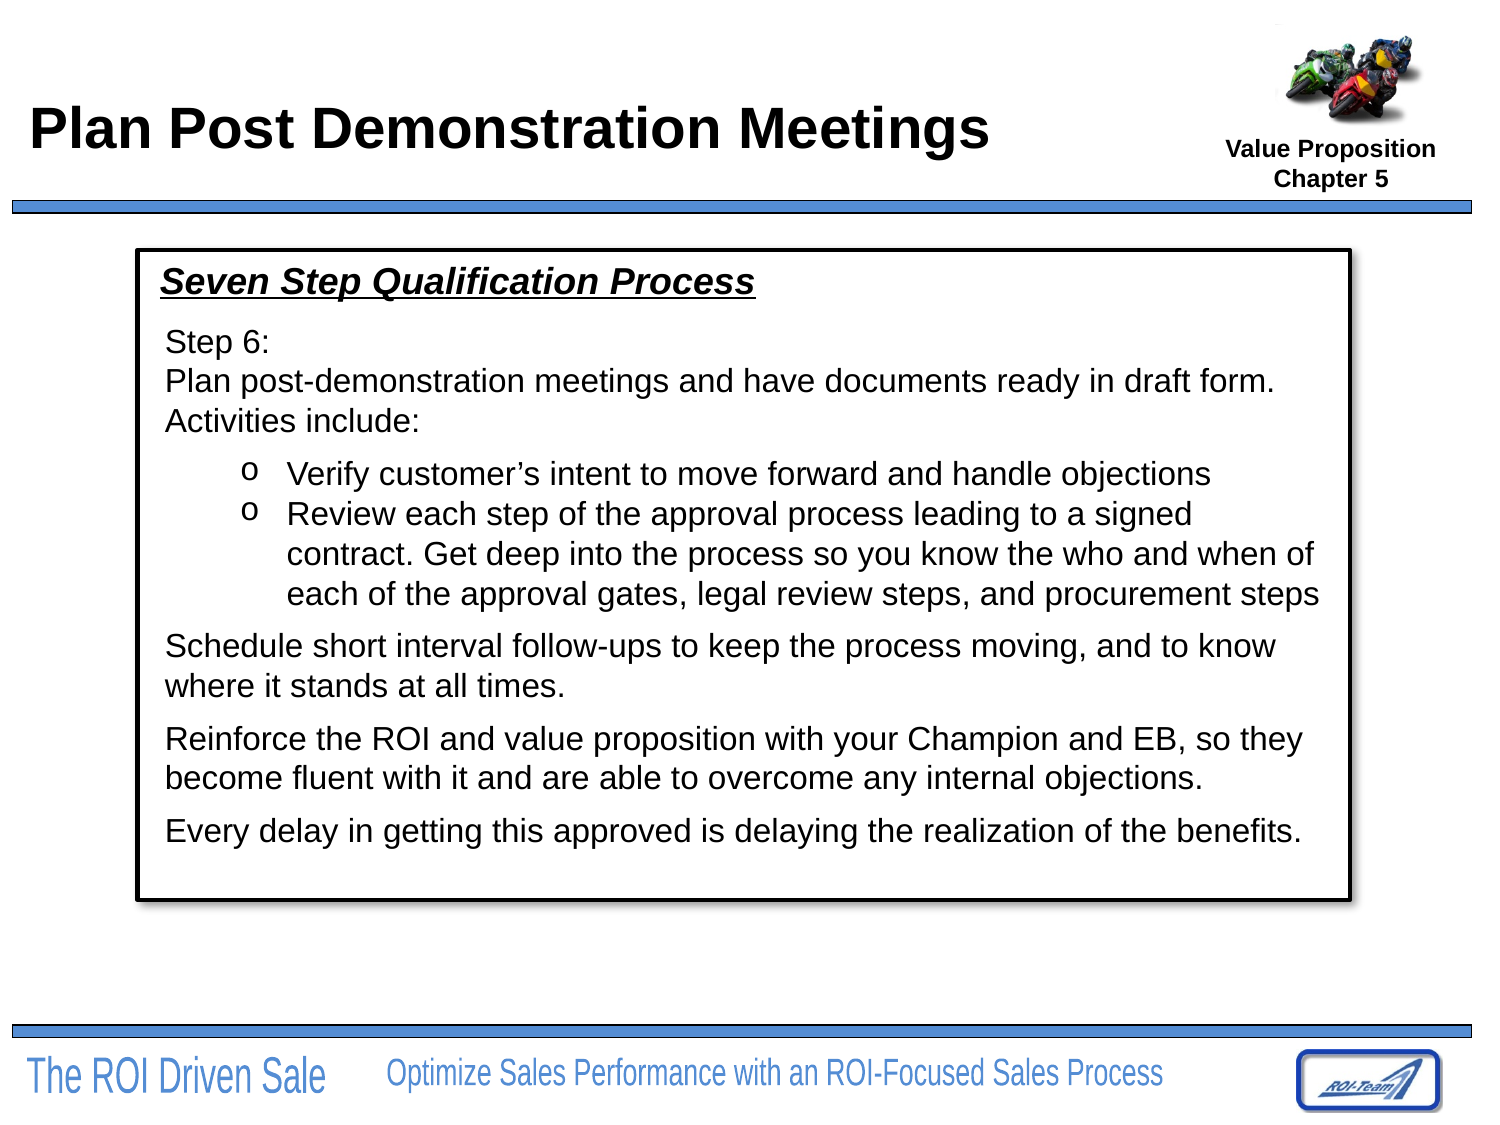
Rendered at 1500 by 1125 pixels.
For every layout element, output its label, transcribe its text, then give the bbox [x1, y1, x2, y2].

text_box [137, 249, 1351, 901]
picture [1296, 1049, 1443, 1113]
picture [1275, 100, 1430, 124]
text_box Value Proposition Chapter 5 [1200, 124, 1463, 200]
picture [1275, 24, 1430, 99]
title Plan Post Demonstration Meetings [14, 50, 1163, 200]
